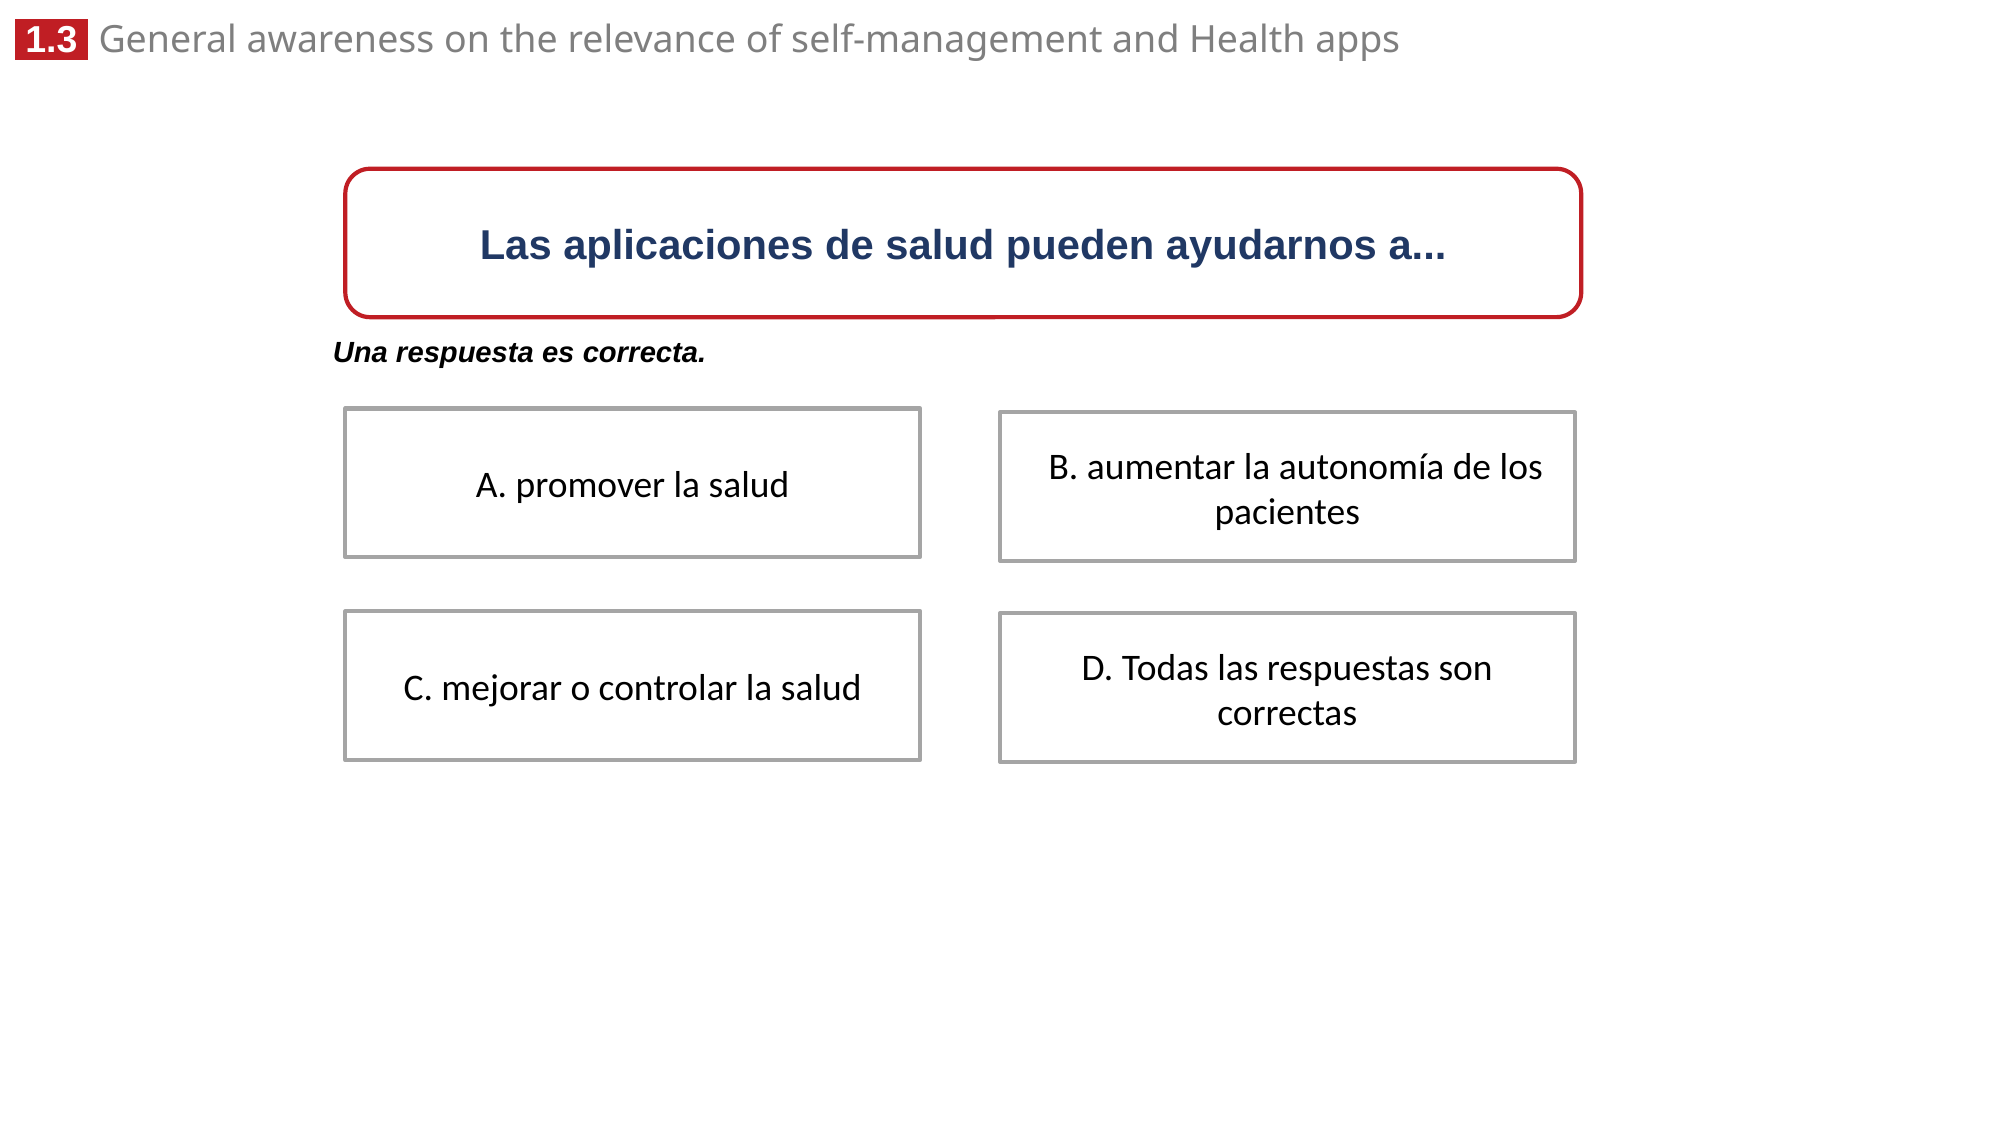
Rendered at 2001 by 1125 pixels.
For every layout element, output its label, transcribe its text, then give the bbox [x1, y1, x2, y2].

text_box A. promover la salud [343, 406, 922, 559]
text_box B. aumentar la autonomía de los pacientes [998, 410, 1577, 563]
text_box C. mejorar o controlar la salud [343, 609, 922, 762]
text_box Las aplicaciones de salud pueden ayudarnos a... [343, 166, 1584, 320]
text_box Una respuesta es correcta. [318, 325, 722, 376]
text_box D. Todas las respuestas son correctas [998, 611, 1577, 764]
